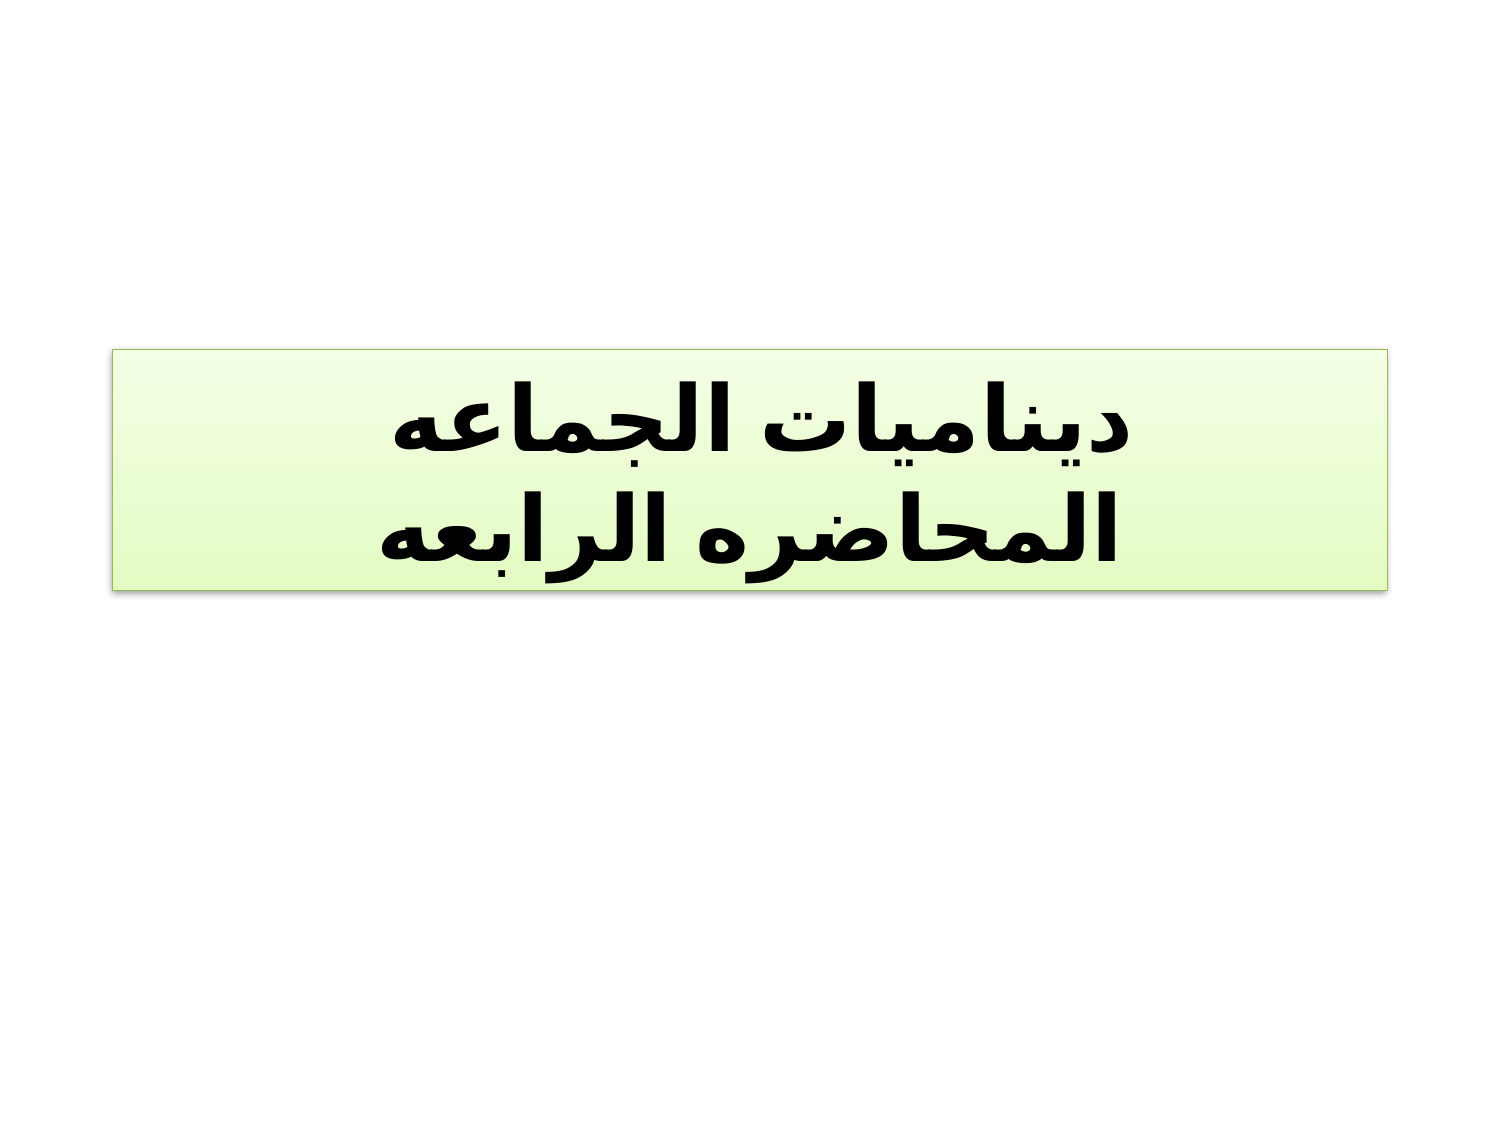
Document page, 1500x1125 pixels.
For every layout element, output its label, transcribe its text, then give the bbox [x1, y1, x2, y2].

title ديناميات الجماعه المحاضره الرابعه [112, 349, 1388, 591]
